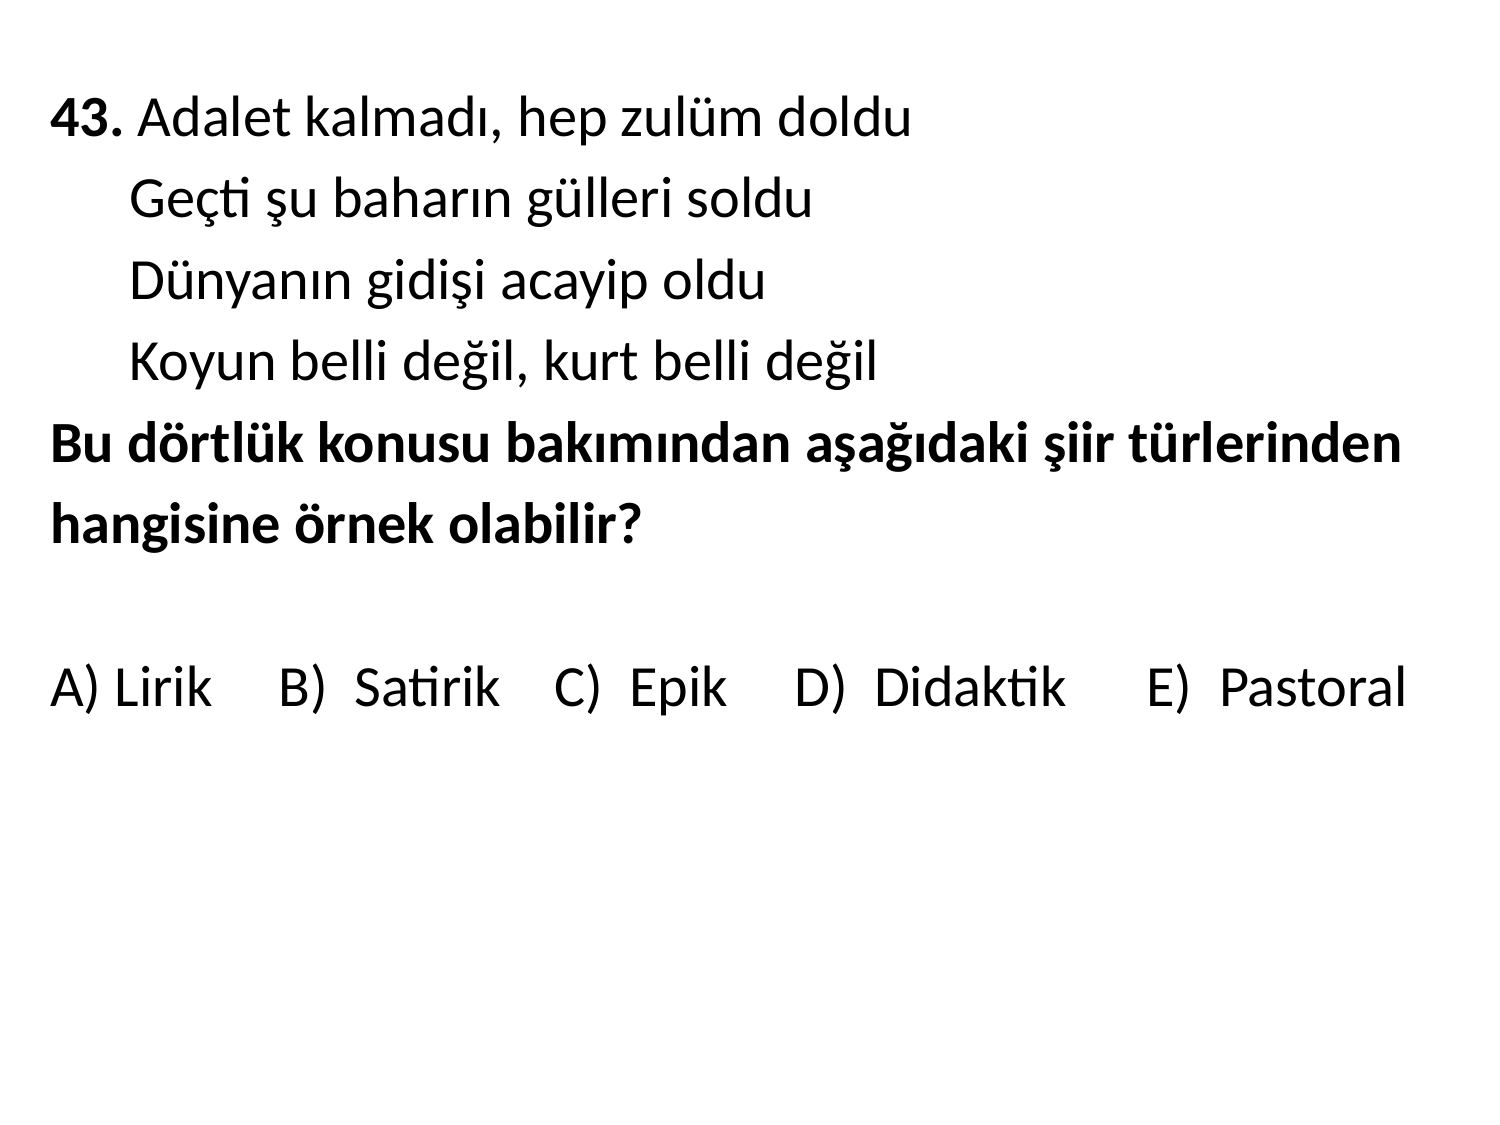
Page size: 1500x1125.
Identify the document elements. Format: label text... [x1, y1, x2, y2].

list 43. Adalet kalmadı, hep zulüm doldu Geçti şu baharın gülleri soldu Dünyanın gidişi acayip oldu Koyun belli değil, kurt belli değil Bu dörtlük konusu bakımından aşağıdaki şiir türlerinden hangisine örnek olabilir? A) Lirik B) Satirik C) Epik D) Didaktik E) Pastoral [35, 70, 1465, 1090]
